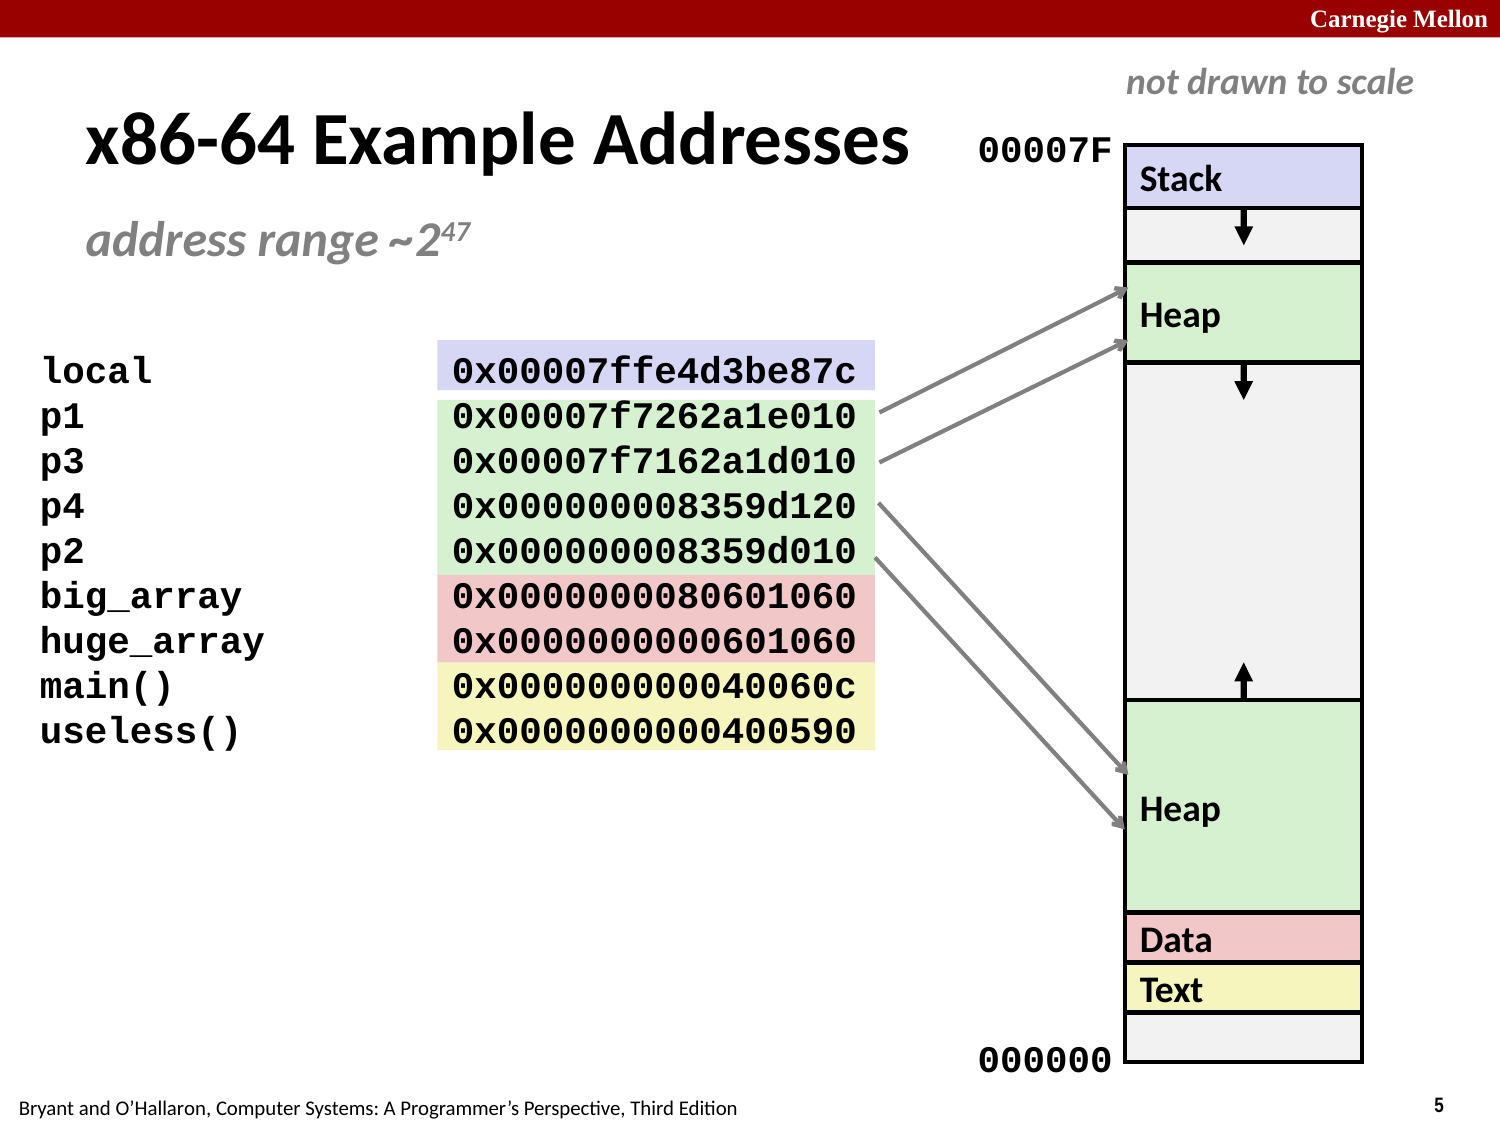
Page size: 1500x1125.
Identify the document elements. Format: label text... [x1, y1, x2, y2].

text_box [1237, 208, 1250, 246]
text_box [1237, 662, 1250, 700]
text_box Text [1124, 963, 1363, 1013]
text_box [1124, 208, 1363, 262]
text_box [1132, 363, 1363, 699]
title x86-64 Example Addresses [70, 87, 1151, 182]
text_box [874, 287, 1129, 830]
text_box Heap [1124, 699, 1363, 913]
text_box Data [1124, 913, 1363, 963]
text_box [1124, 1013, 1363, 1063]
text_box 000000 [962, 1027, 1128, 1087]
text_box Heap [1124, 262, 1363, 363]
text_box not drawn to scale [1111, 49, 1430, 110]
text_box 00007F [962, 117, 1128, 178]
text_box address range ~247 [78, 199, 478, 274]
text_box [1237, 362, 1250, 400]
text_box Stack [1124, 145, 1363, 208]
text_box local 0x00007ffe4d3be87c p1 0x00007f7262a1e010 p3 0x00007f7162a1d010 p4 0x000000008359d120 p2 0x000000008359d010 big_array 0x0000000080601060 huge_array 0x0000000000601060 main() 0x000000000040060c useless() 0x0000000000400590 [24, 338, 869, 759]
